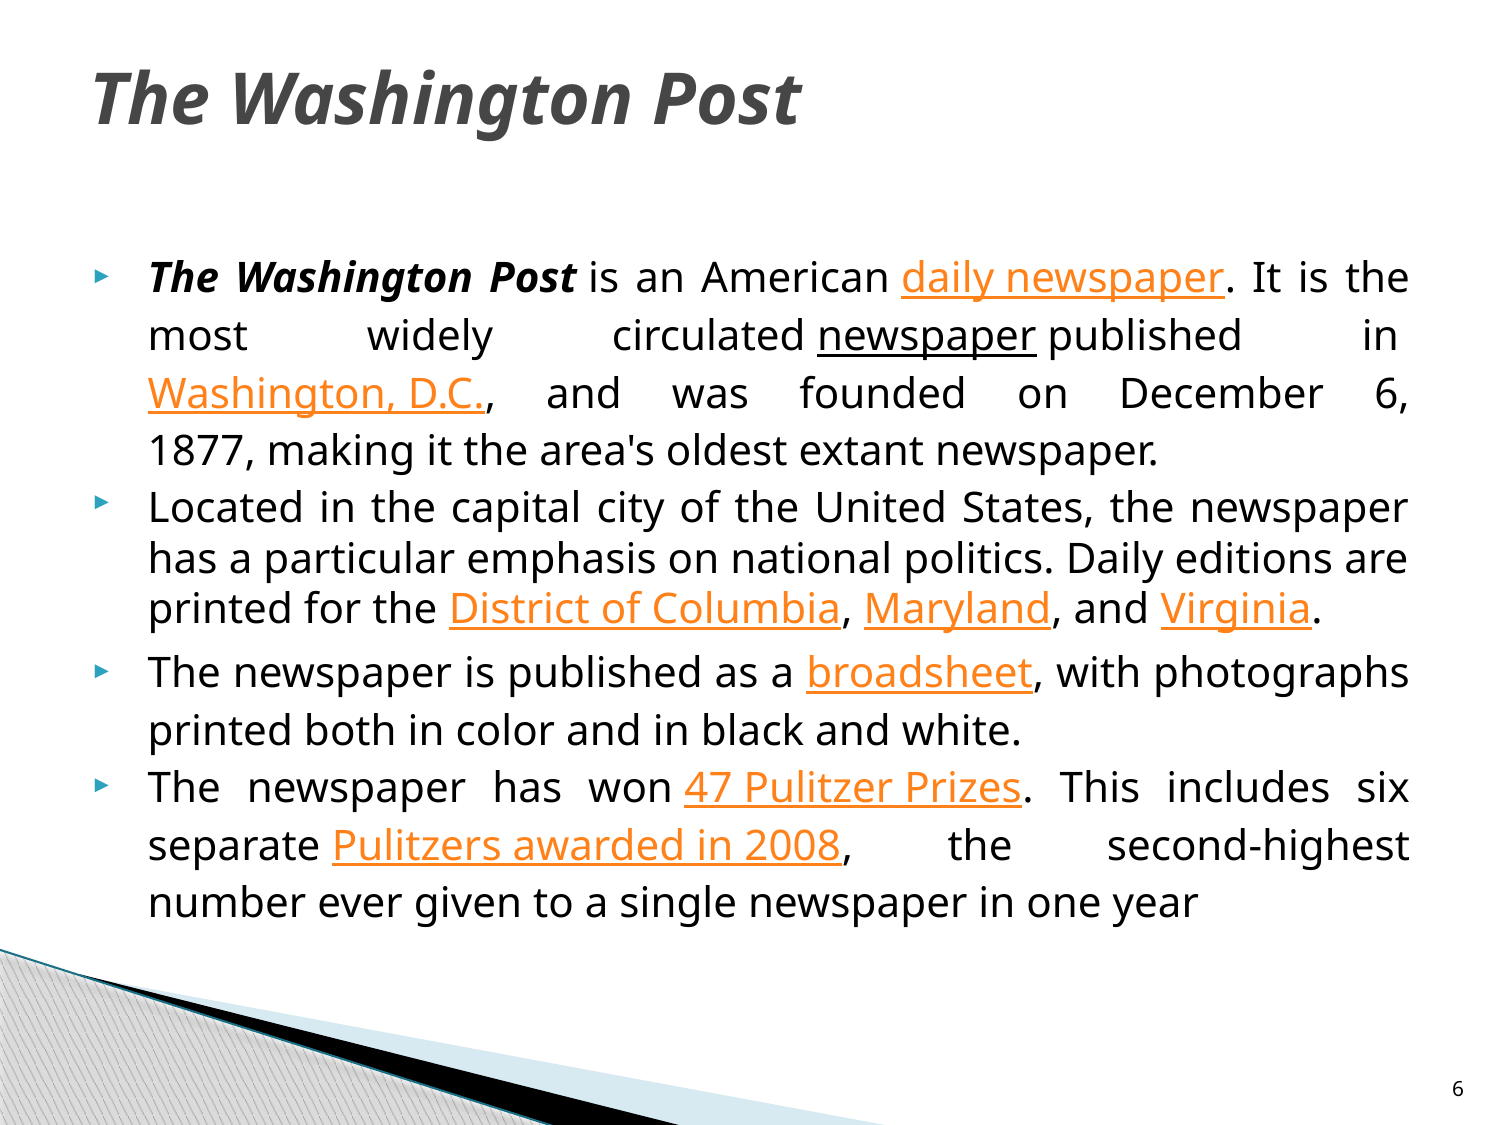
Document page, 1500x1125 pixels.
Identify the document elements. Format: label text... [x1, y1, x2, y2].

slide_number 6 [1418, 1051, 1479, 1112]
list The Washington Post is an American daily newspaper. It is the most widely circulated newspaper published in Washington, D.C., and was founded on December 6, 1877, making it the area's oldest extant newspaper. Located in the capital city of the United States, the newspaper has a particular emphasis on national politics. Daily editions are printed for the District of Columbia, Maryland, and Virginia. The newspaper is published as a broadsheet, with photographs printed both in color and in black and white. The newspaper has won 47 Pulitzer Prizes. This includes six separate Pulitzers awarded in 2008, the second-highest number ever given to a single newspaper in one year [75, 243, 1425, 986]
title The Washington Post [75, 45, 1425, 233]
